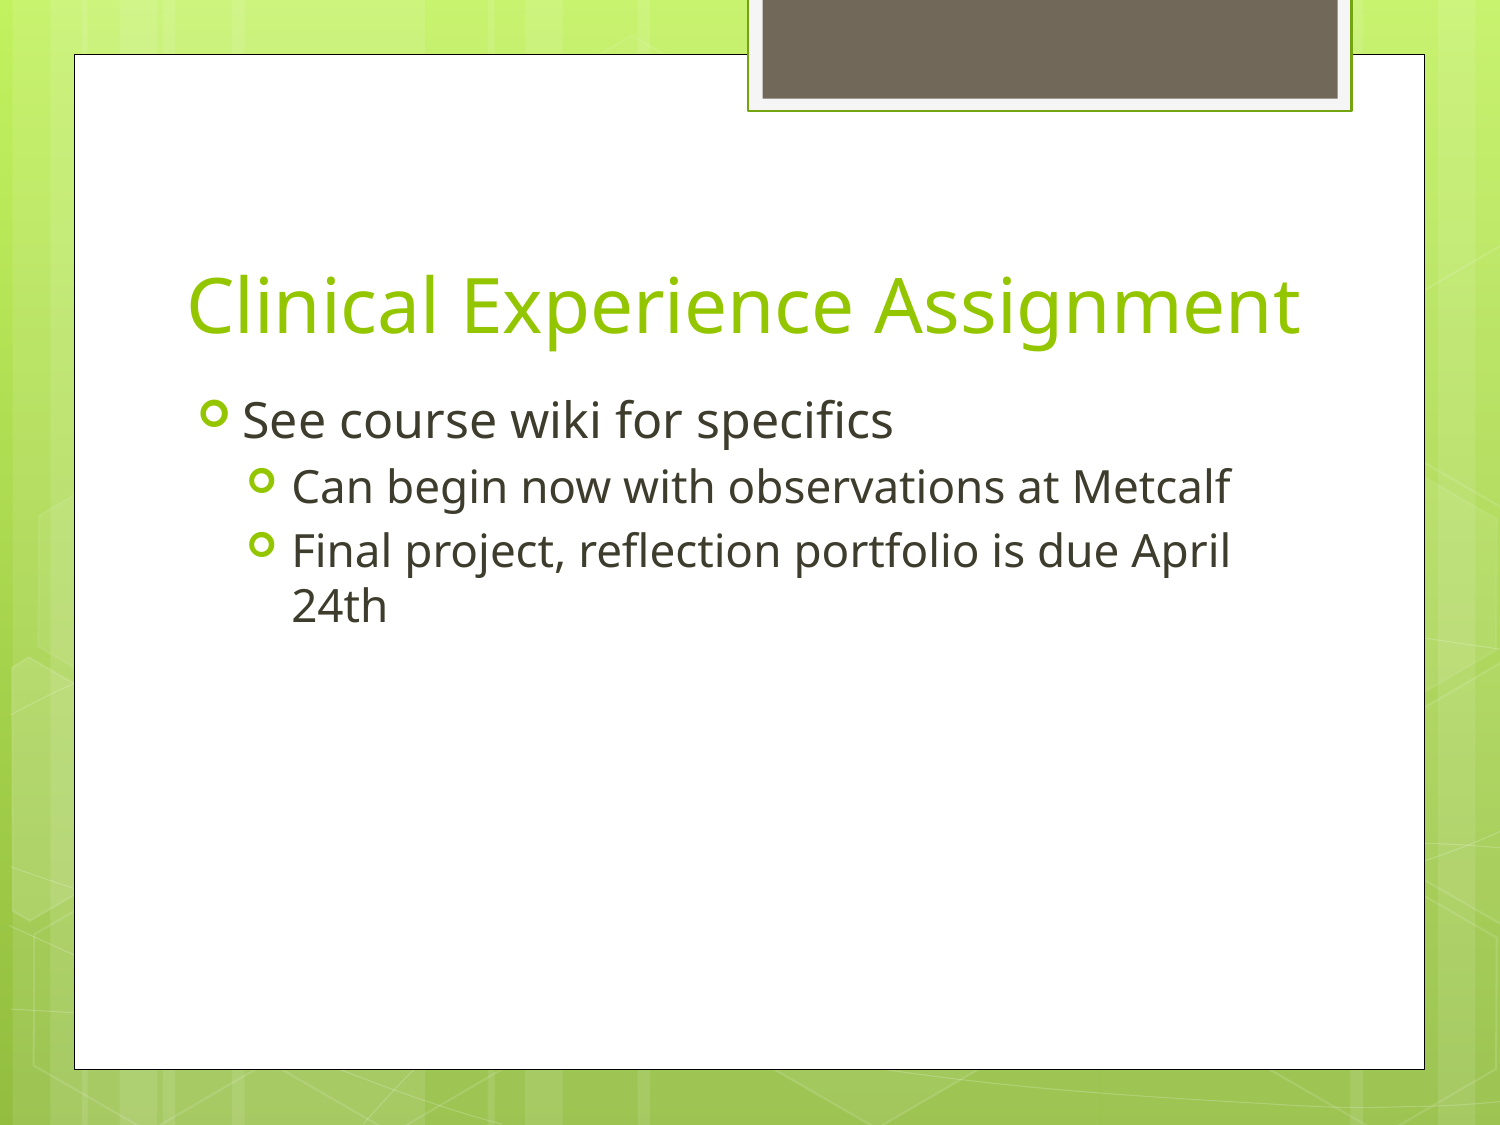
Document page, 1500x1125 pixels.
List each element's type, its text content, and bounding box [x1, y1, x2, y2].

title Clinical Experience Assignment [171, 168, 1324, 357]
list See course wiki for specifics Can begin now with observations at Metcalf Final project, reflection portfolio is due April 24th [171, 381, 1283, 957]
